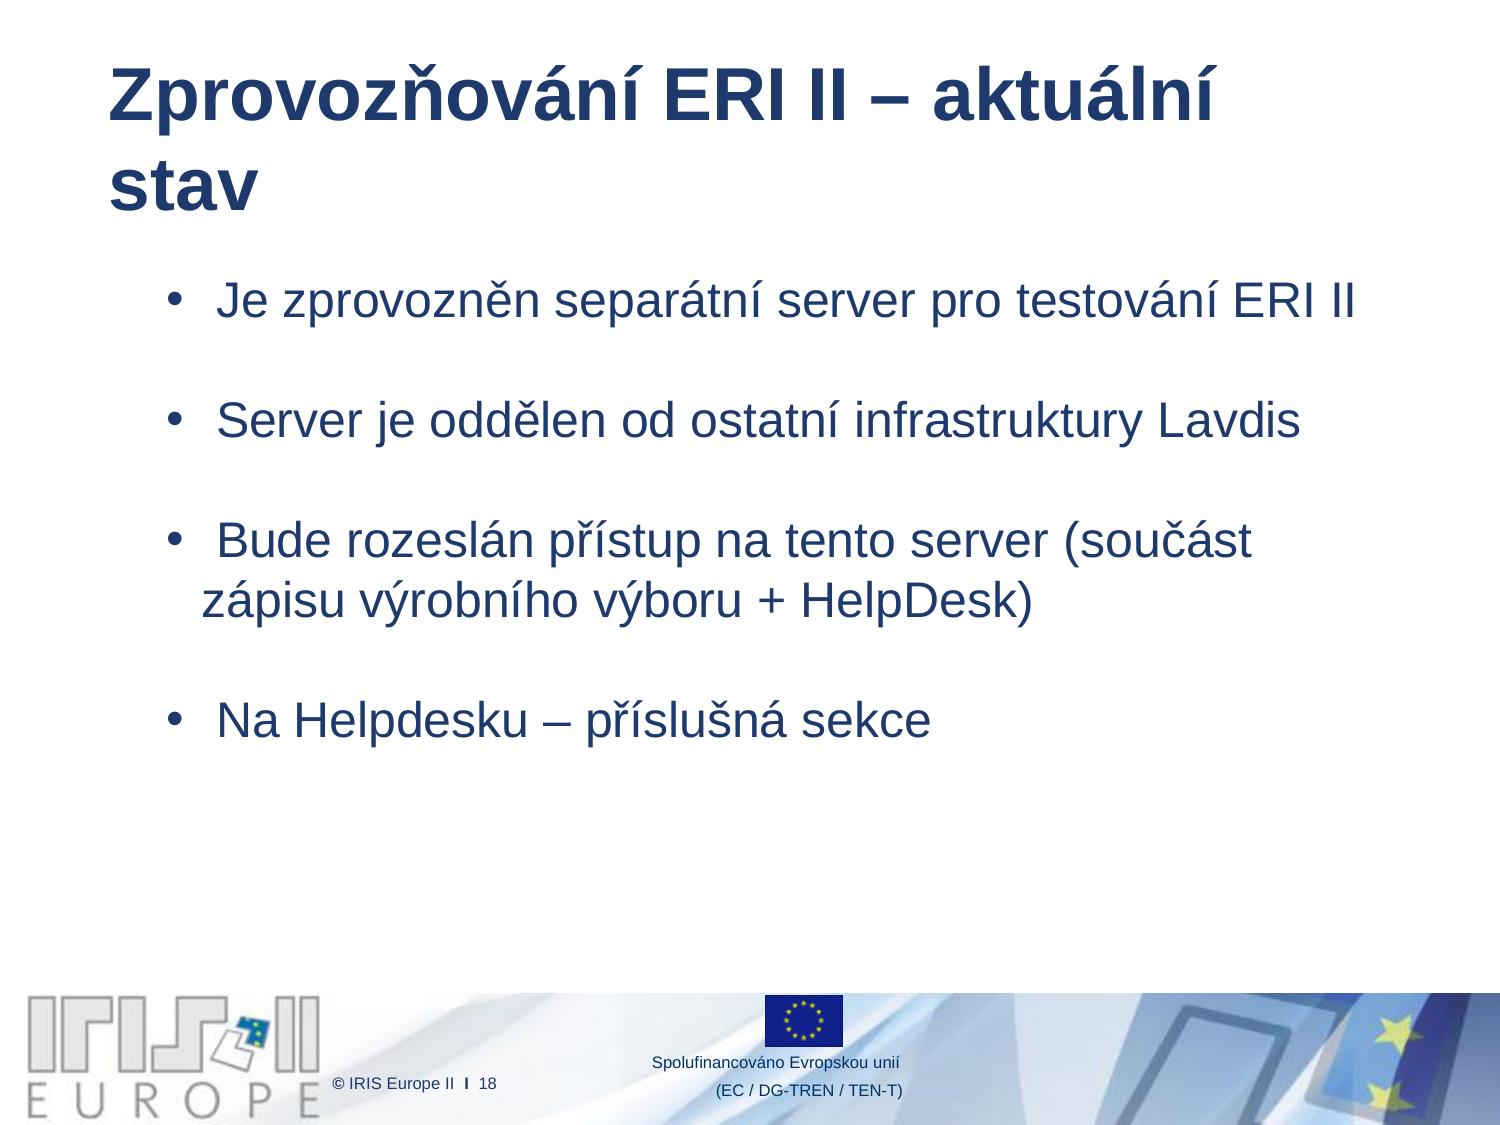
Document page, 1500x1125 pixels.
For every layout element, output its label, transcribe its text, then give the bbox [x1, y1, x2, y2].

picture [0, 993, 1500, 1125]
text_box Je zprovozněn separátní server pro testování ERI II Server je oddělen od ostatní infrastruktury Lavdis Bude rozeslán přístup na tento server (součást zápisu výrobního výboru + HelpDesk) Na Helpdesku – příslušná sekce [112, 260, 1376, 816]
title Zprovozňování ERI II – aktuální stav [93, 81, 1393, 189]
